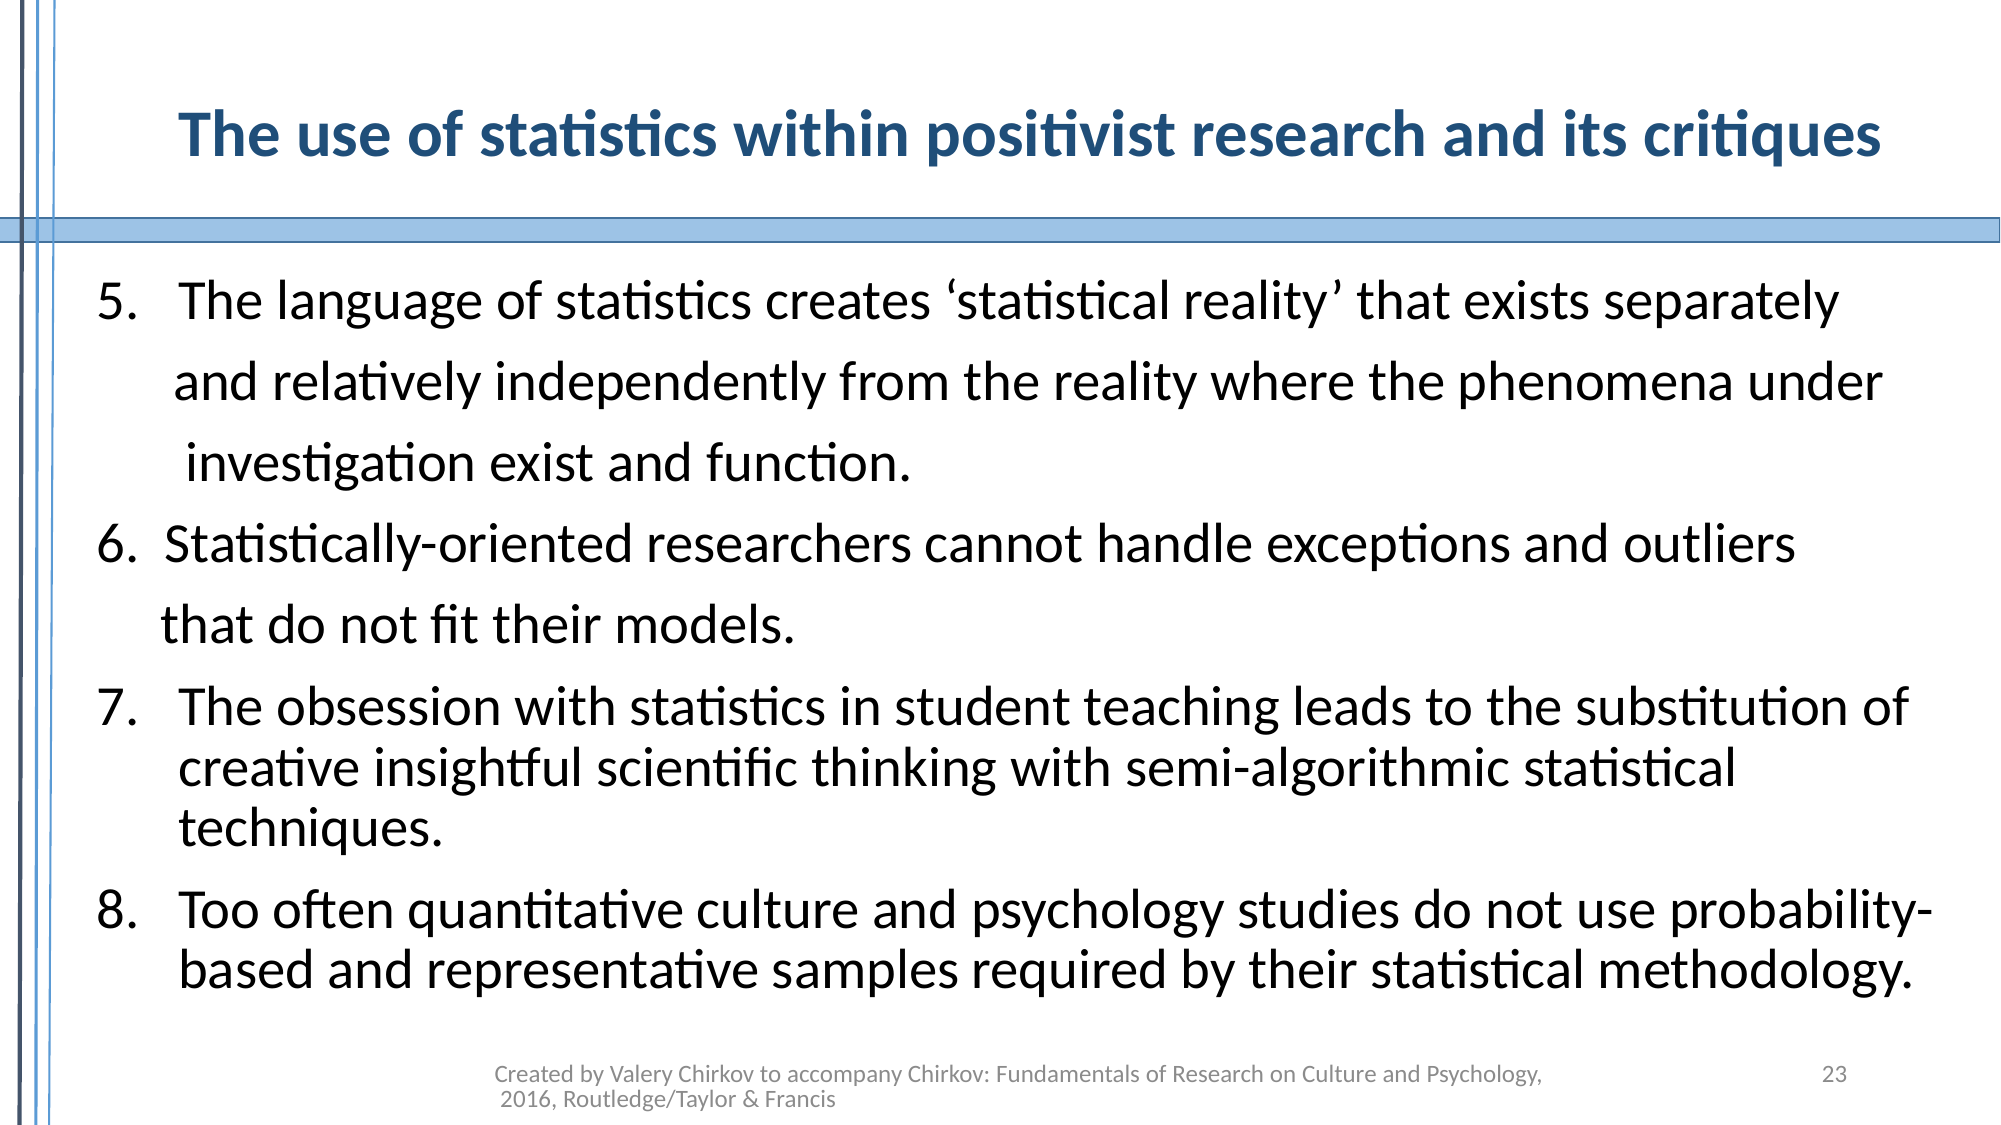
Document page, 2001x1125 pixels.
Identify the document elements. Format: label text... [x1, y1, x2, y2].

title The use of statistics within positivist research and its critiques [137, 59, 1926, 211]
list The language of statistics creates ‘statistical reality’ that exists separately and relatively independently from the reality where the phenomena under investigation exist and function. 6. Statistically-oriented researchers cannot handle exceptions and outliers that do not fit their models. The obsession with statistics in student teaching leads to the substitution of creative insightful scientific thinking with semi-algorithmic statistical techniques. Too often quantitative culture and psychology studies do not use probability-based and representative samples required by their statistical methodology. [81, 263, 1966, 1022]
footer Created by Valery Chirkov to accompany Chirkov: Fundamentals of Research on Culture and Psychology, 2016, Routledge/Taylor & Francis [479, 1042, 1562, 1103]
slide_number 23 [1755, 1042, 1863, 1103]
